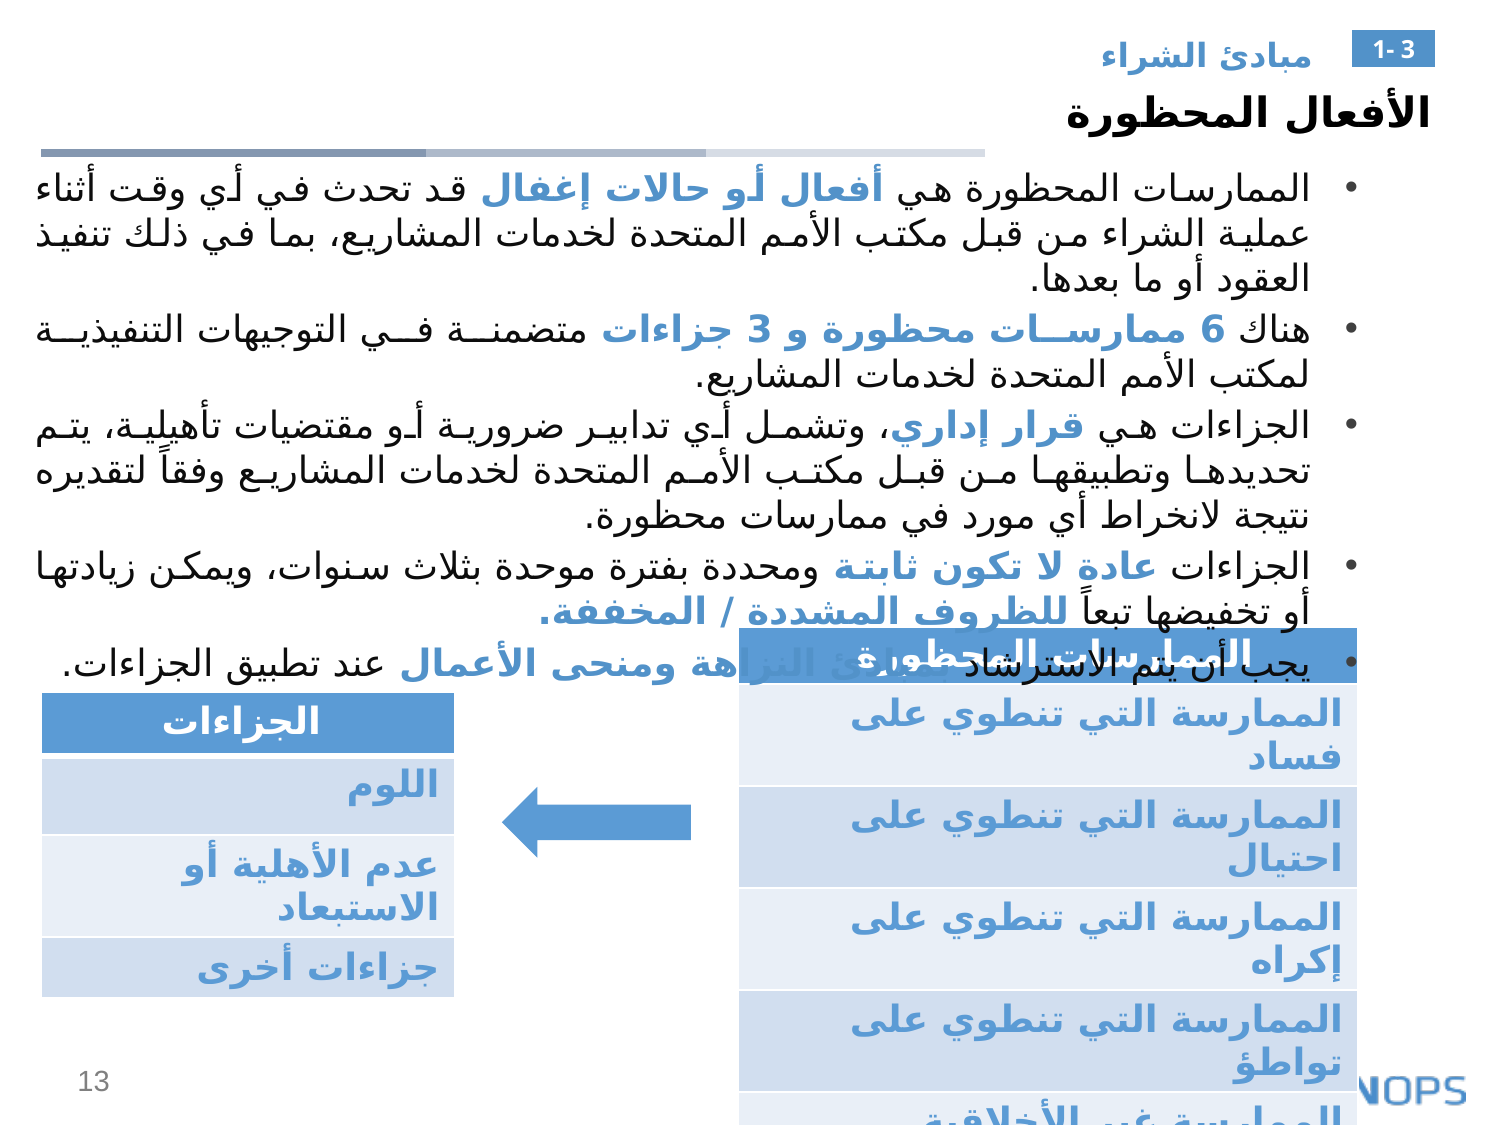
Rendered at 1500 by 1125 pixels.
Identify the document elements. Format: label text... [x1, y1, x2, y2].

table_header الجزاءات [42, 693, 454, 753]
table_cell الممارسة التي تنطوي على إكراه [739, 889, 1357, 989]
table_cell الممارسات المحظورة [739, 628, 1357, 683]
text_box مبادئ الشراء [525, 30, 1328, 78]
text_box 1- 3 [1352, 30, 1435, 67]
table_cell اللوم [42, 759, 454, 834]
table_cell الممارسة التي تنطوي على احتيال [739, 787, 1357, 887]
table_cell الممارسة التي تنطوي على تواطؤ [739, 991, 1357, 1091]
table_cell جزاءات أخرى [42, 938, 454, 997]
text_box الممارسات المحظورة هي أفعال أو حالات إغفال قد تحدث في أي وقت أثناء عملية الشراء من قبل مكتب الأمم المتحدة لخدمات المشاريع، بما في ذلك تنفيذ العقود أو ما بعدها. هناك 6 ممارسات محظورة و 3 جزاءات متضمنة في التوجيهات التنفيذية لمكتب الأمم المتحدة لخدمات المشاريع. الجزاءات هي قرار إداري، وتشمل أي تدابير ضرورية أو مقتضيات تأهيلية، يتم تحديدها وتطبيقها من قبل مكتب الأمم المتحدة لخدمات المشاريع وفقاً لتقديره نتيجة لانخراط أي مورد في ممارسات محظورة. الجزاءات عادة لا تكون ثابتة ومحددة بفترة موحدة بثلاث سنوات، ويمكن زيادتها أو تخفيضها تبعاً للظروف المشددة / المخففة. يجب أن يتم الاسترشاد بمبادئ النزاهة ومنحى الأعمال عند تطبيق الجزاءات. [20, 156, 1388, 610]
table_cell الممارسة غير الأخلاقية [739, 1093, 1357, 1125]
table_cell عدم الأهلية أو الاستبعاد [42, 836, 454, 936]
picture [1359, 1072, 1466, 1107]
text_box الأفعال المحظورة [230, 78, 1447, 138]
table_header [739, 610, 1357, 622]
text_box [500, 784, 692, 861]
table_cell الممارسة التي تنطوي على فساد [739, 685, 1357, 785]
